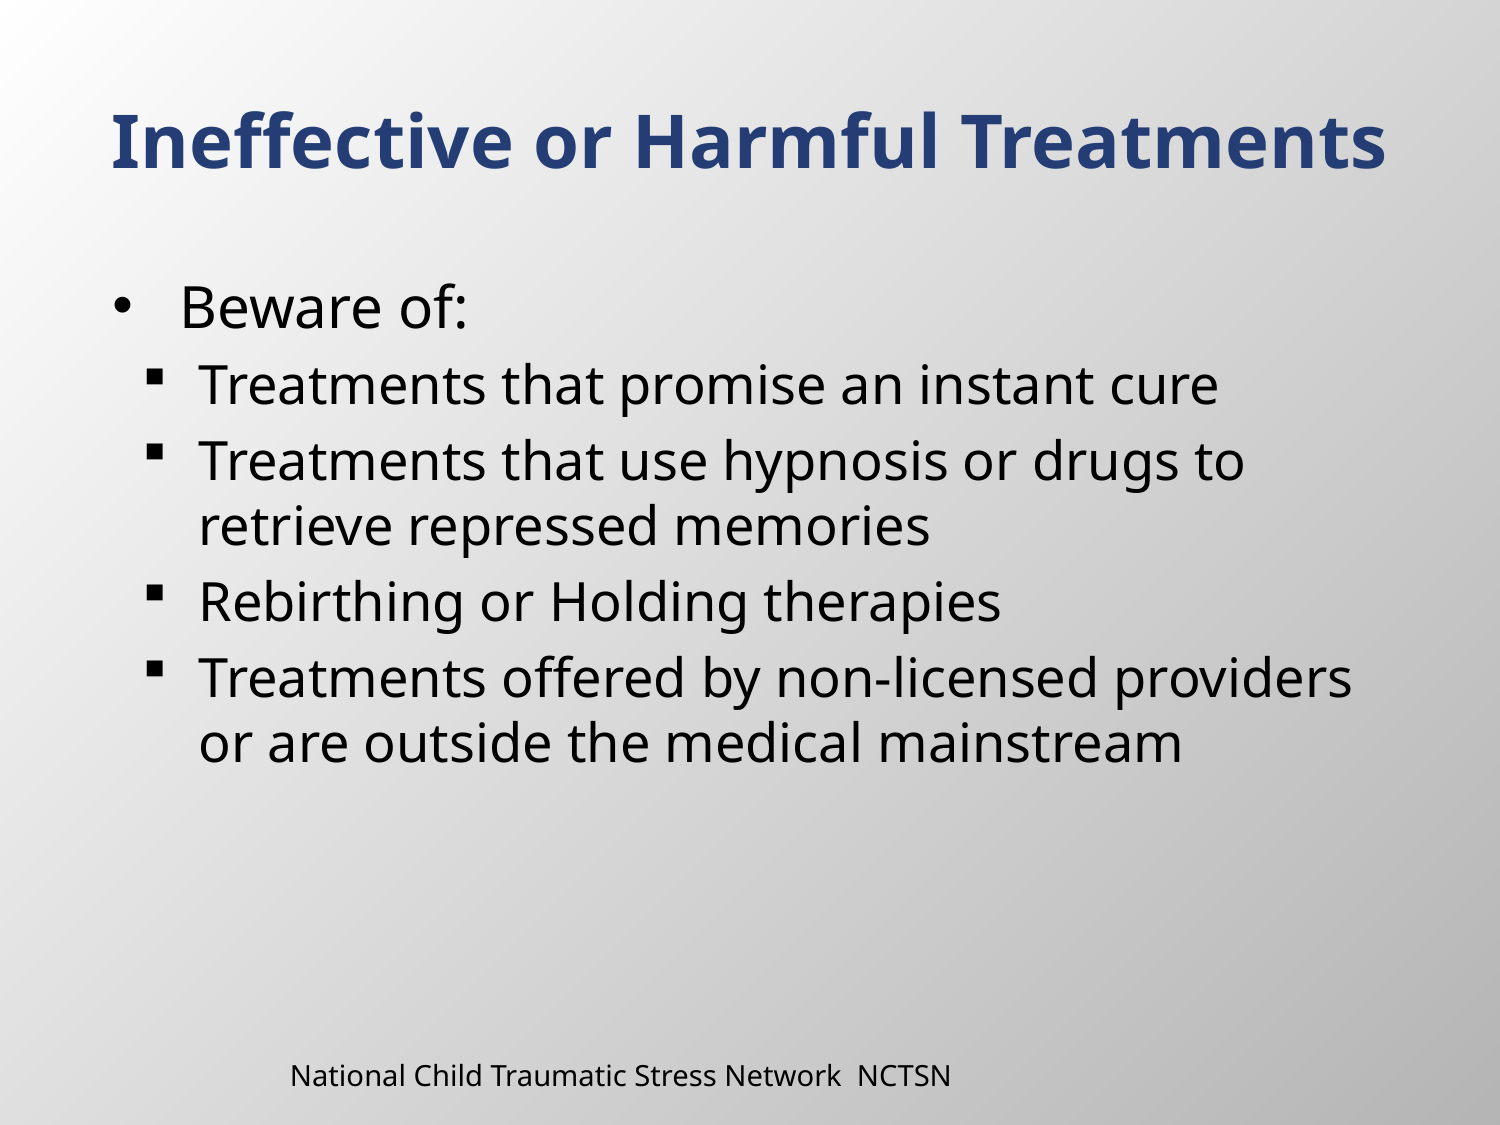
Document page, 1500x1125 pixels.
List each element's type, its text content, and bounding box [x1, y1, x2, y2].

title Ineffective or Harmful Treatments [75, 45, 1425, 233]
list Beware of: Treatments that promise an instant cure Treatments that use hypnosis or drugs to retrieve repressed memories Rebirthing or Holding therapies Treatments offered by non-licensed providers or are outside the medical mainstream [75, 262, 1425, 1035]
text_box National Child Traumatic Stress Network NCTSN [274, 1049, 1100, 1100]
